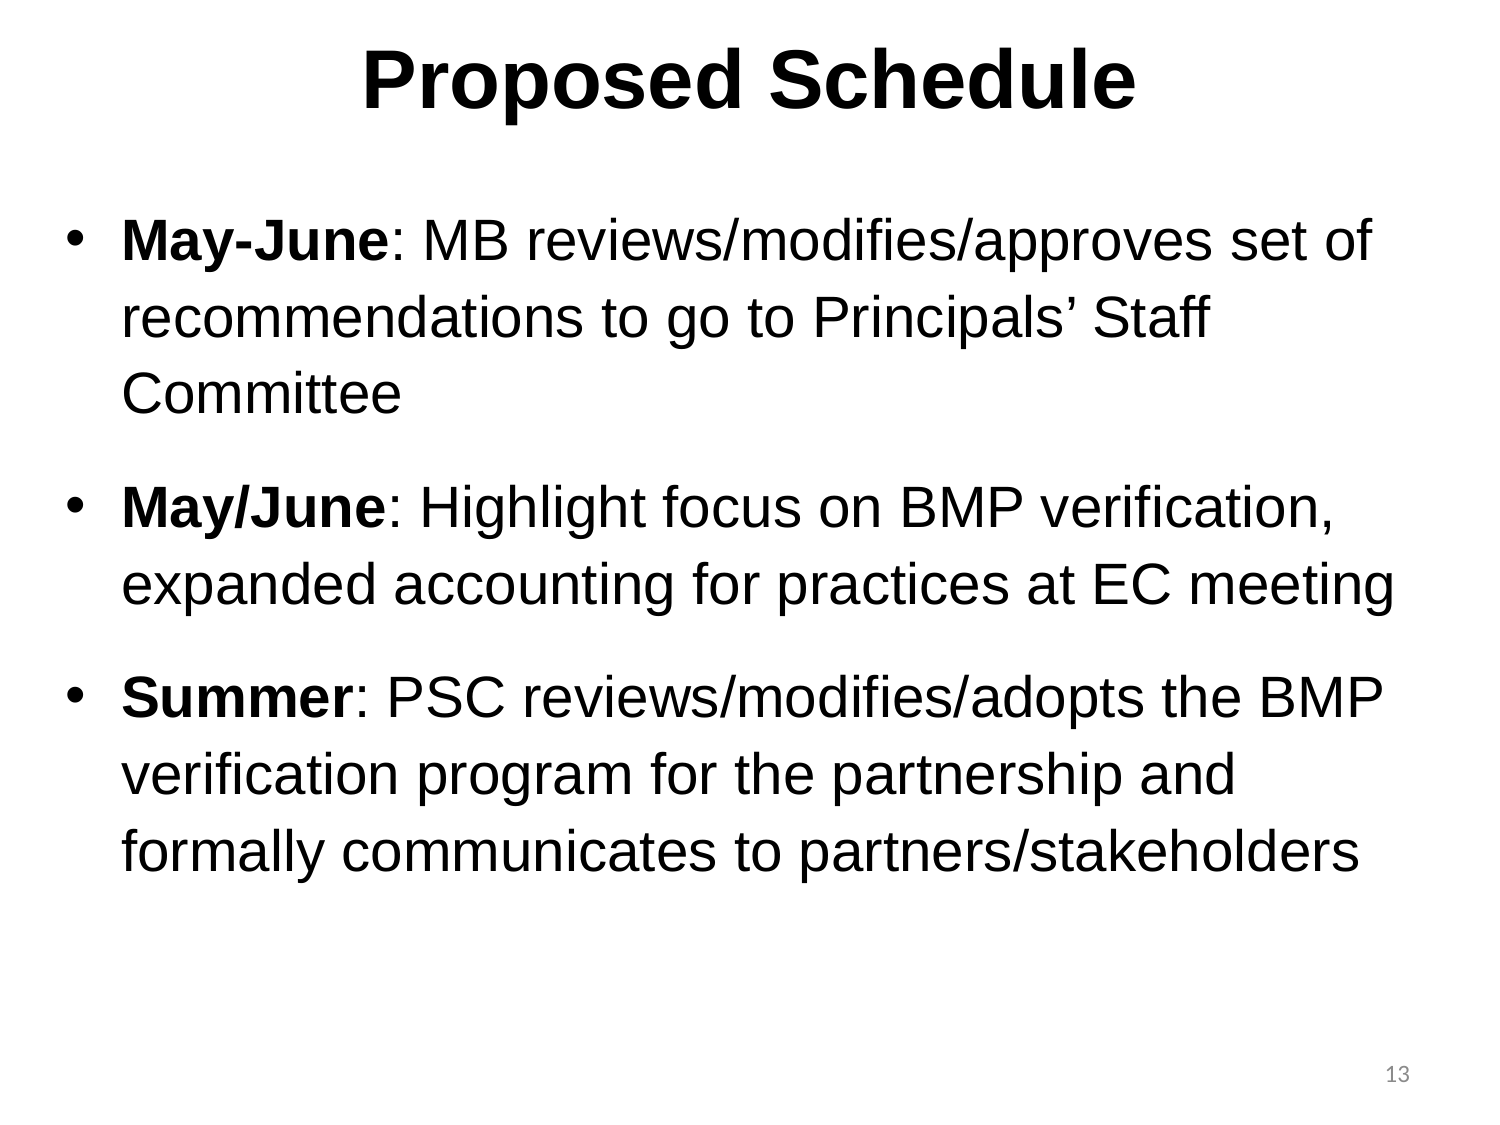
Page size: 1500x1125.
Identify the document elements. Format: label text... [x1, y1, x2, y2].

title Proposed Schedule [75, 0, 1425, 150]
slide_number 13 [1074, 1042, 1425, 1103]
list May-June: MB reviews/modifies/approves set of recommendations to go to Principals’ Staff Committee May/June: Highlight focus on BMP verification, expanded accounting for practices at EC meeting Summer: PSC reviews/modifies/adopts the BMP verification program for the partnership and formally communicates to partners/stakeholders [50, 187, 1438, 1125]
